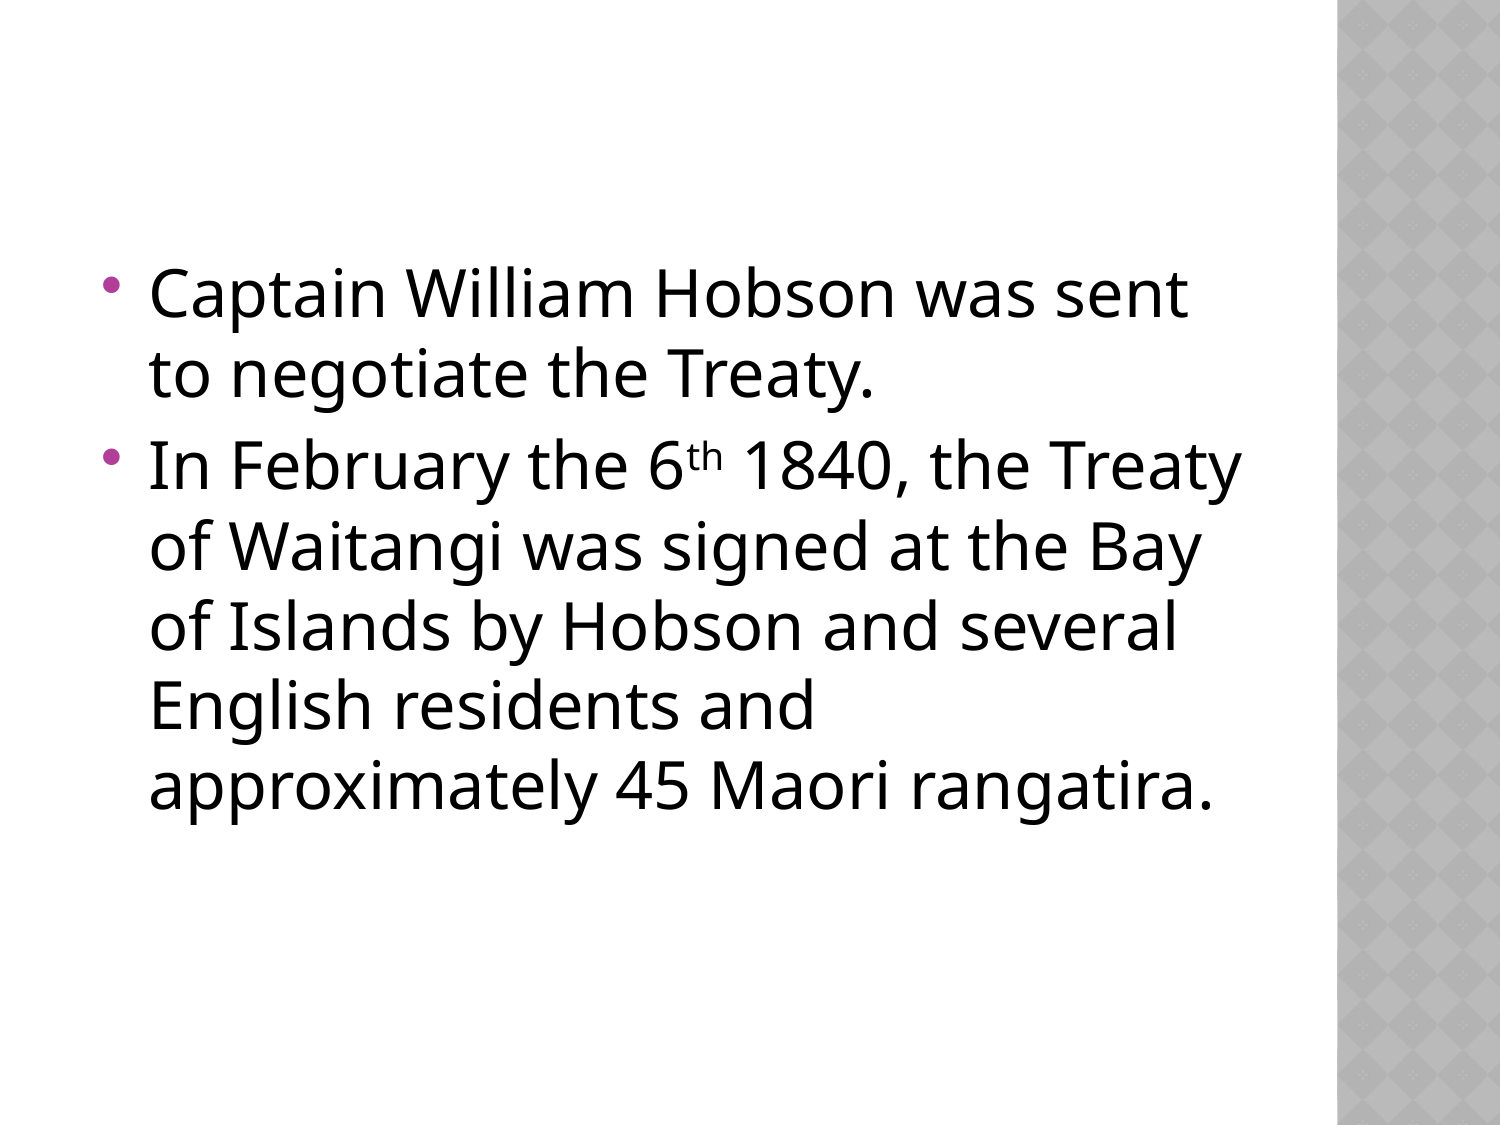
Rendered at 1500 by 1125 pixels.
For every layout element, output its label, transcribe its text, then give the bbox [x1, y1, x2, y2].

list Captain William Hobson was sent to negotiate the Treaty. In February the 6th 1840, the Treaty of Waitangi was signed at the Bay of Islands by Hobson and several English residents and approximately 45 Maori rangatira. [88, 243, 1276, 811]
